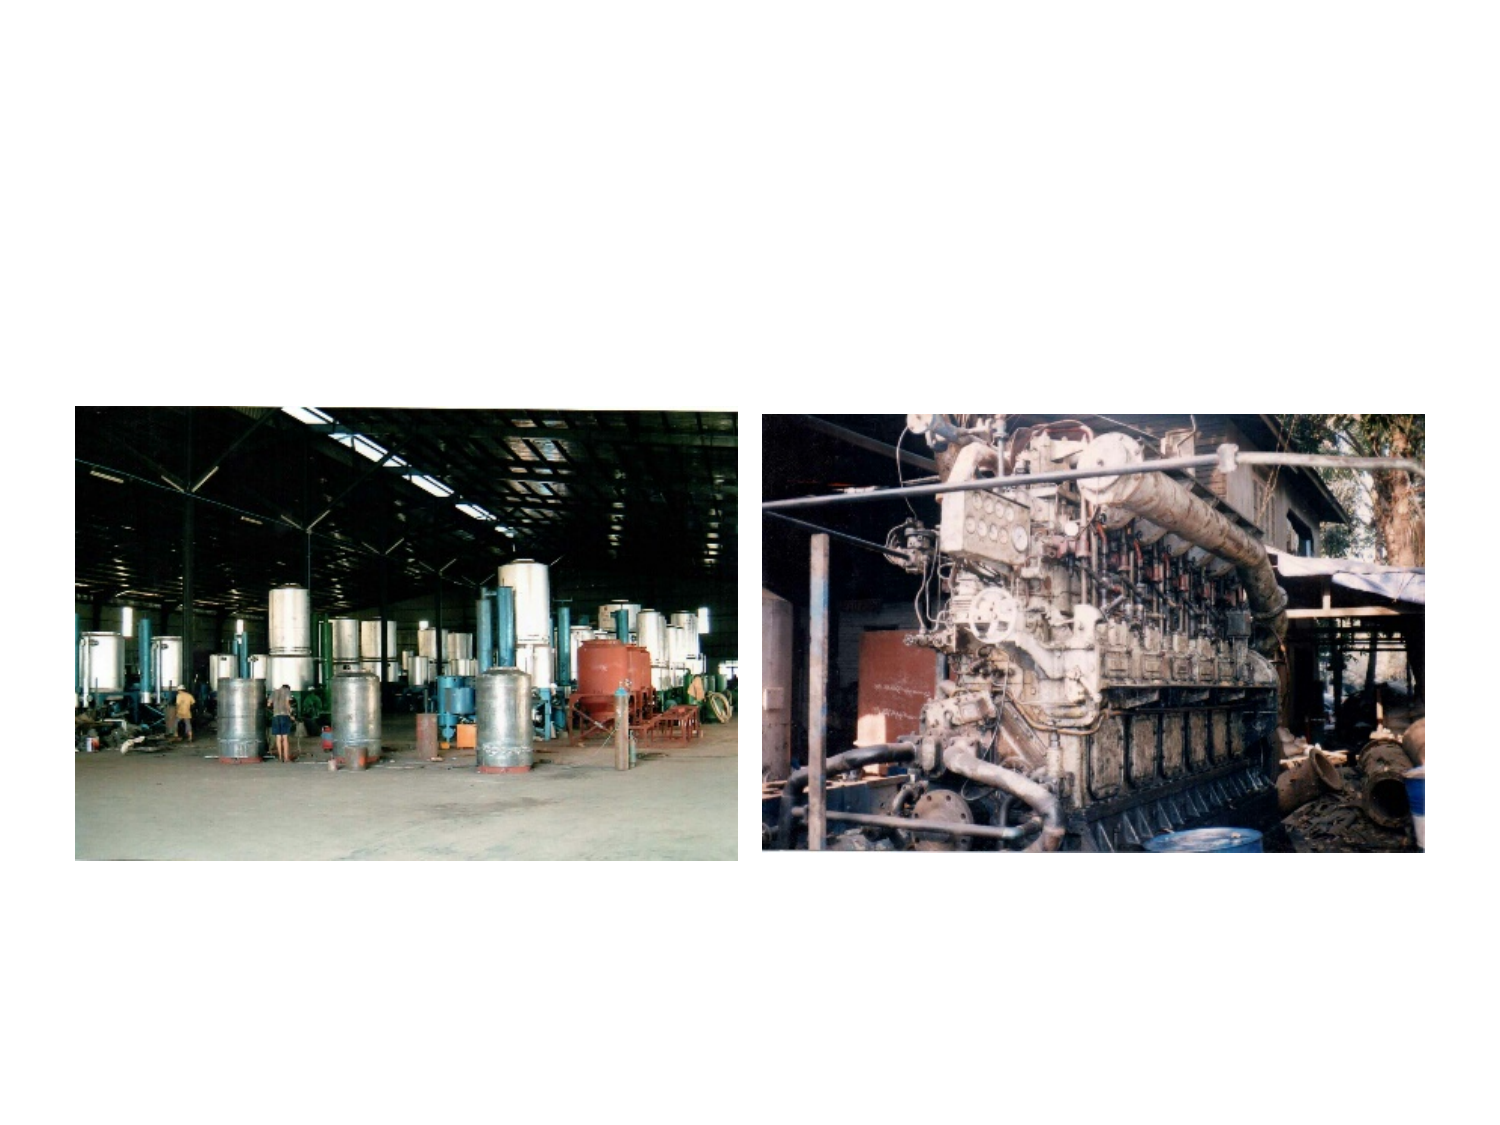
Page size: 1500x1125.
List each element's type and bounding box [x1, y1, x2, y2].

list [762, 414, 1426, 853]
list [74, 406, 738, 862]
